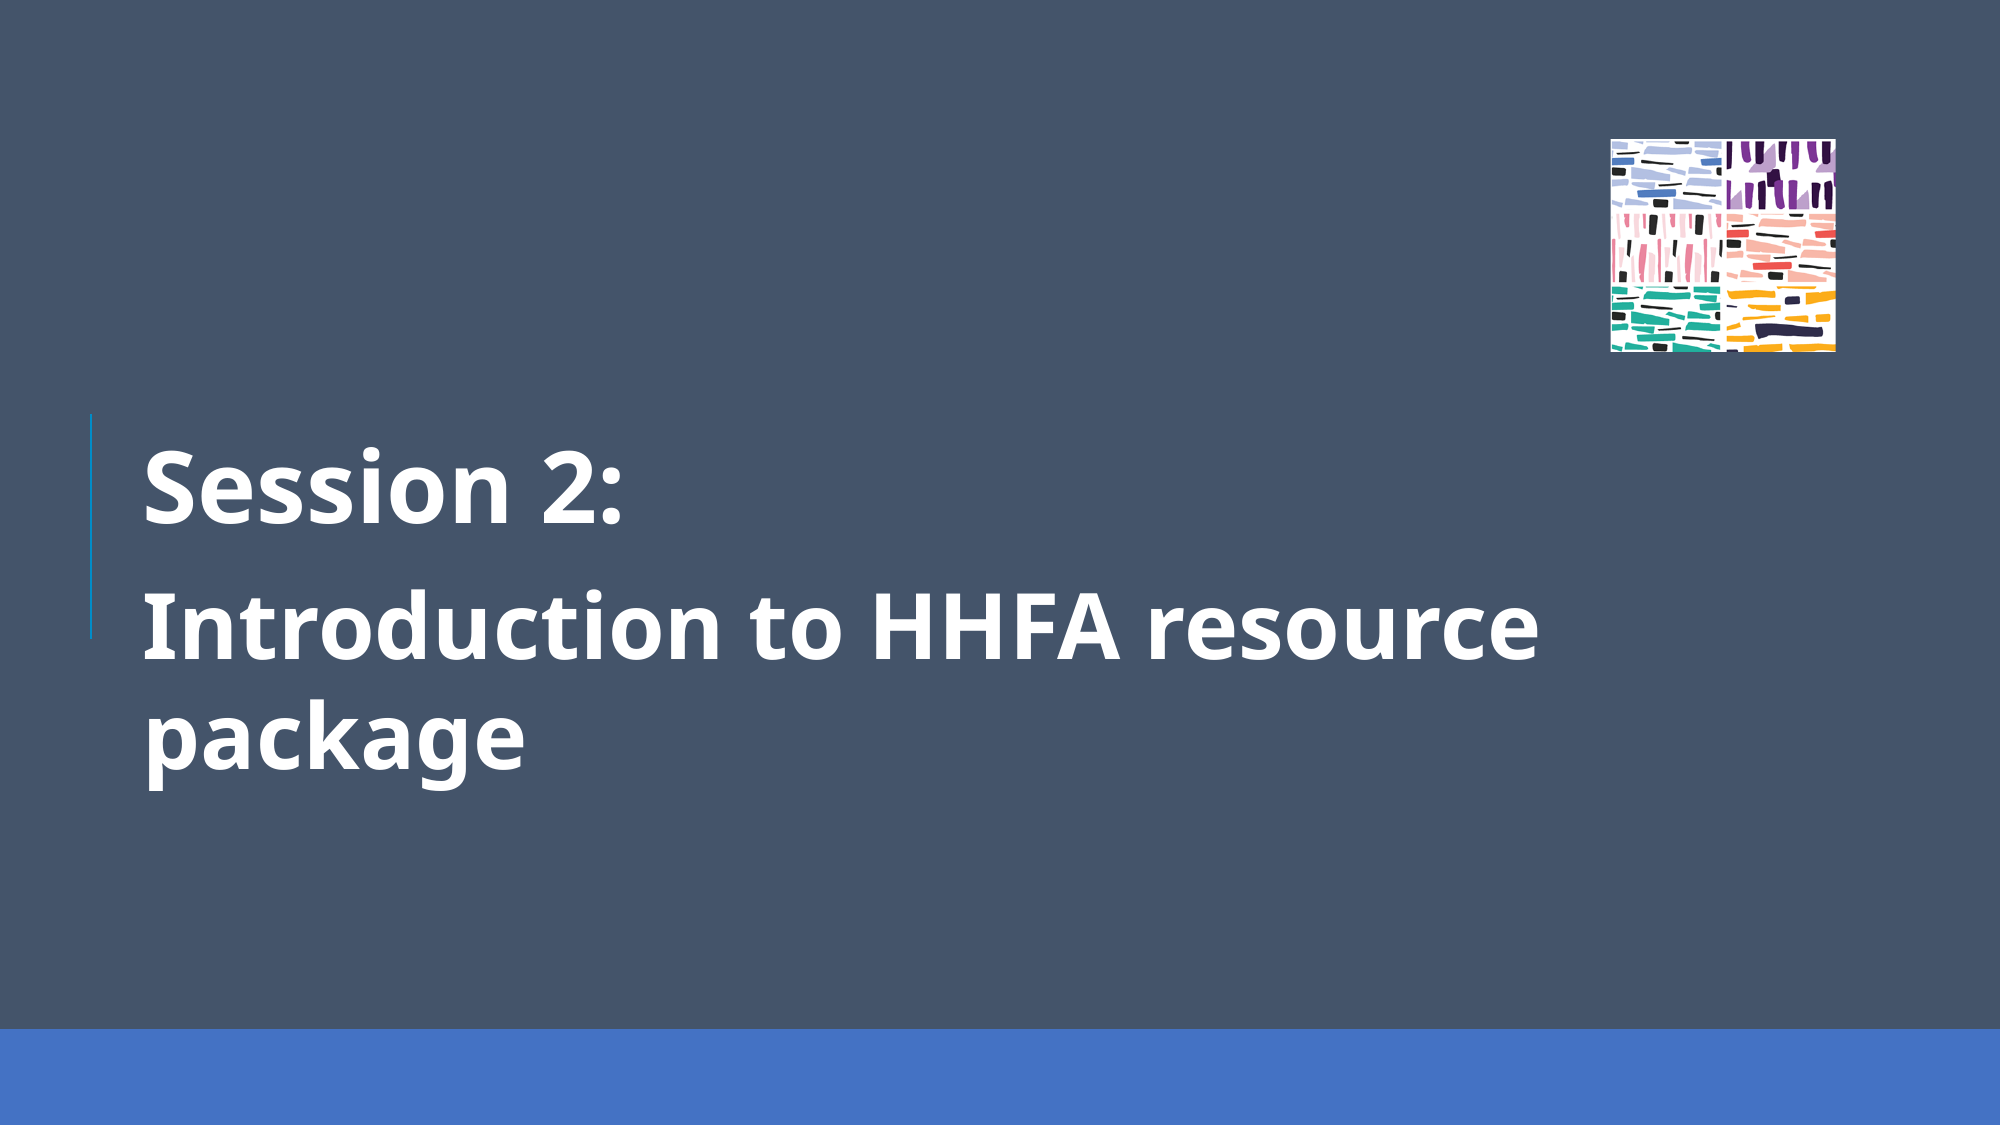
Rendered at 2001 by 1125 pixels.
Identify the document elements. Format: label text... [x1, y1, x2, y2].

title Session 2: Introduction to HHFA resource package [127, 415, 1928, 686]
picture [1610, 139, 1836, 352]
